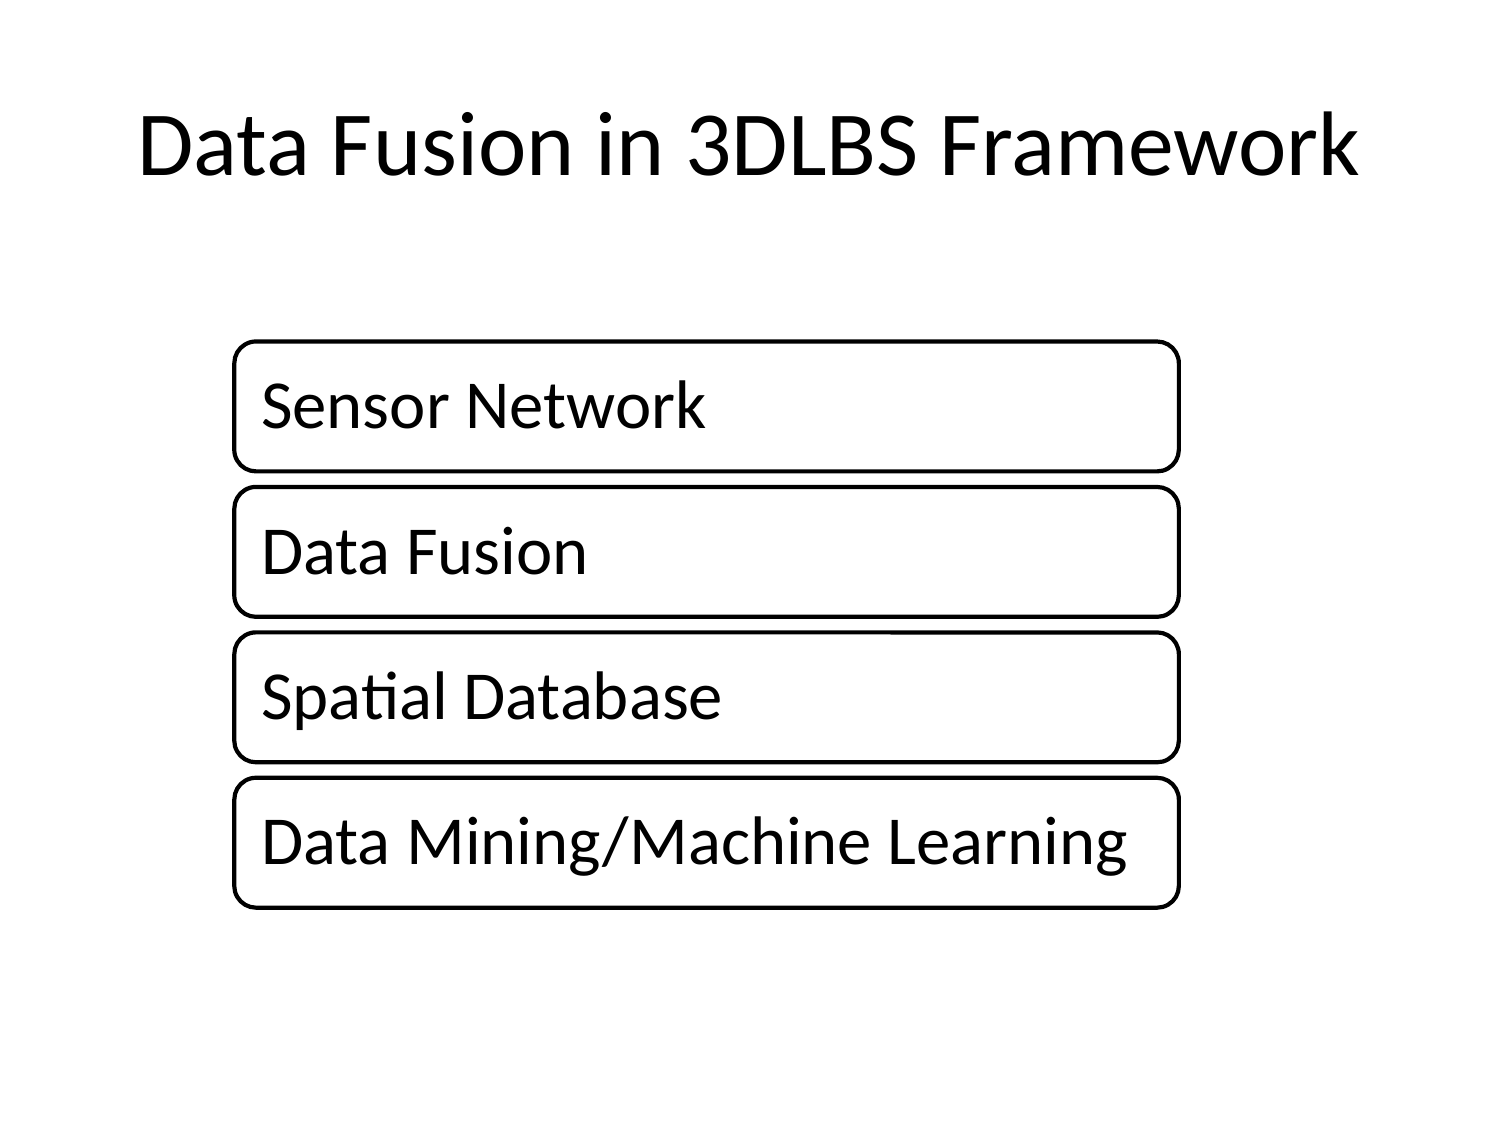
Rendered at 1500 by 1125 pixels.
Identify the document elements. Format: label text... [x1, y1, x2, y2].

title Data Fusion in 3DLBS Framework [75, 45, 1425, 233]
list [234, 257, 1180, 992]
